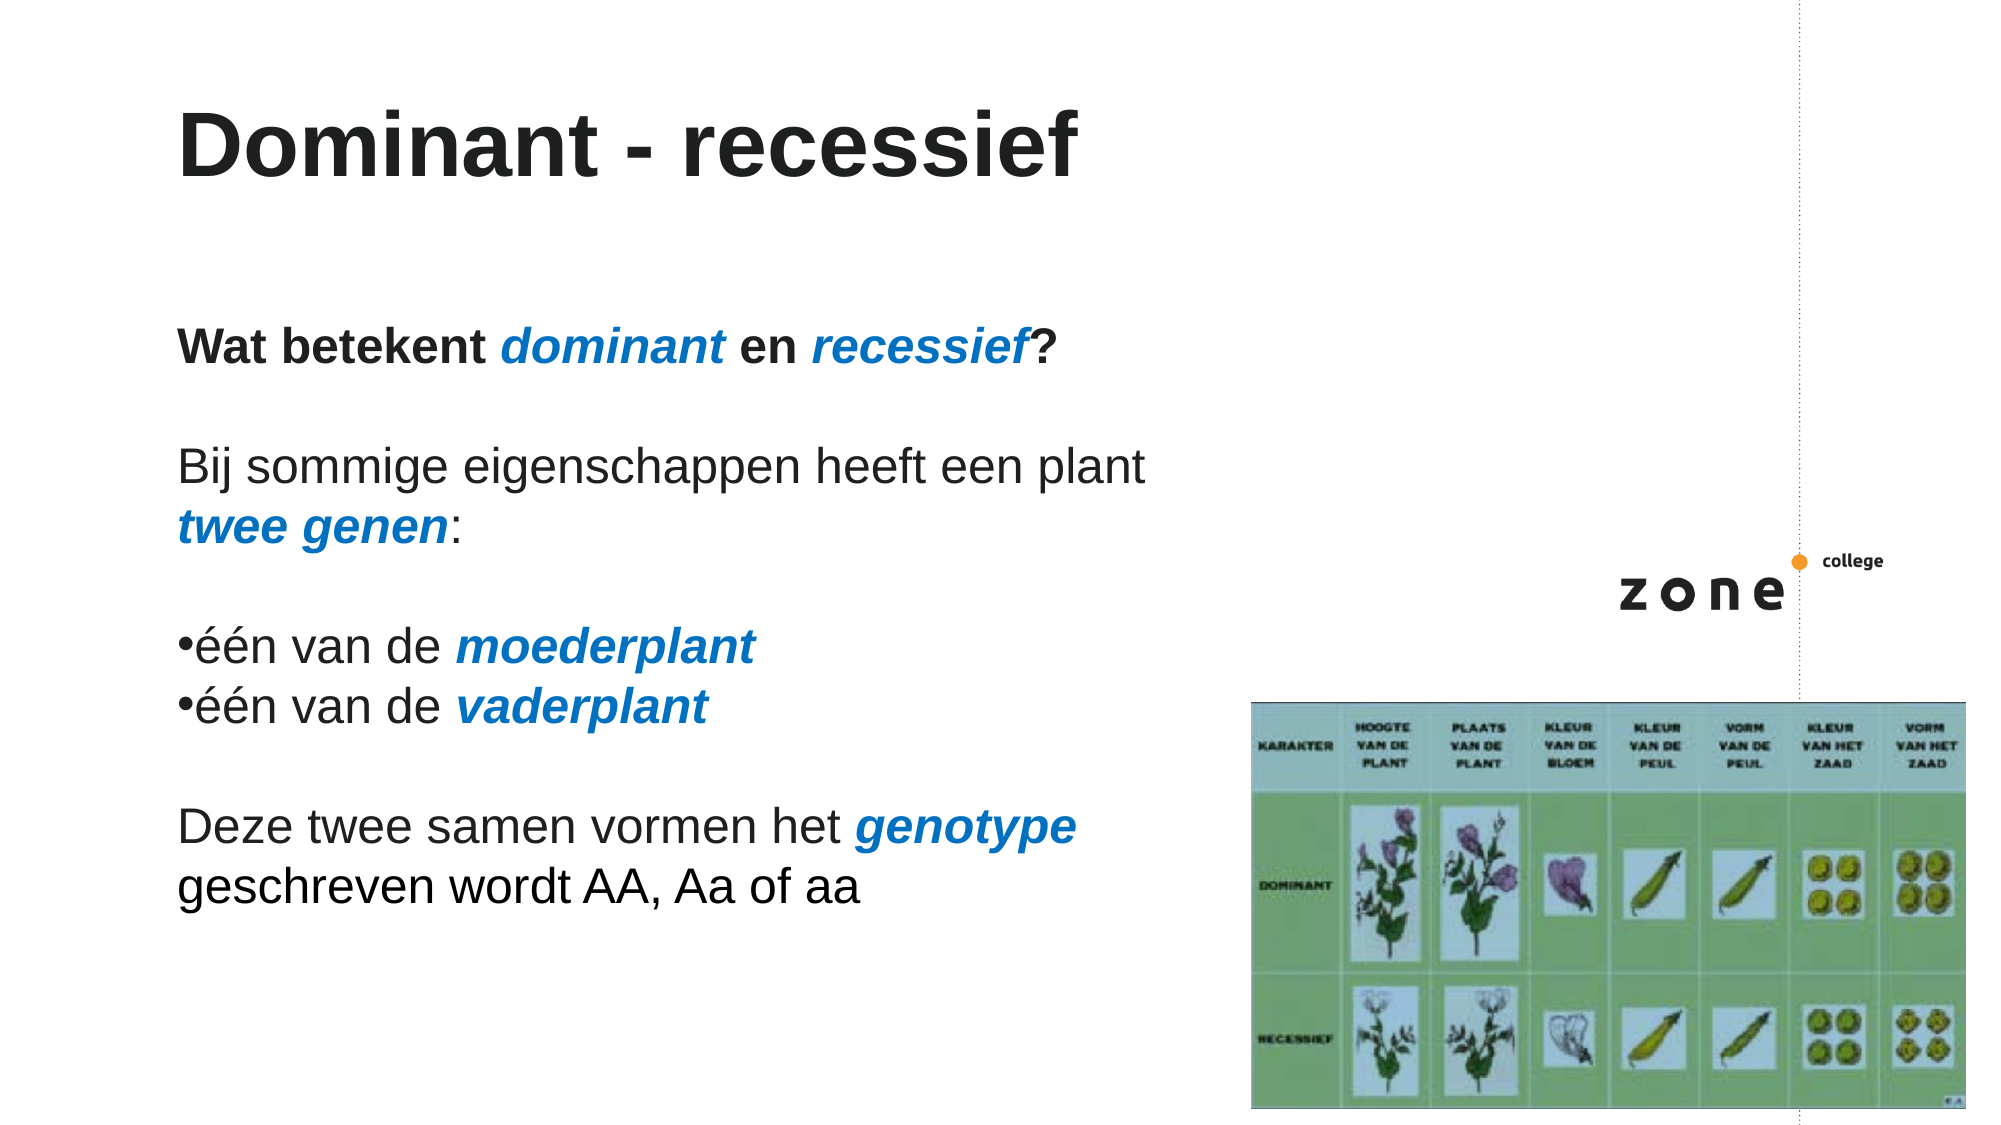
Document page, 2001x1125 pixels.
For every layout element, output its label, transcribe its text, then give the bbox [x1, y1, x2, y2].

list Wat betekent dominant en recessief? Bij sommige eigenschappen heeft een plant twee genen: één van de moederplant één van de vaderplant Deze twee samen vormen het genotype geschreven wordt AA, Aa of aa [177, 313, 1269, 1091]
picture [1250, 0, 2001, 1125]
title Dominant - recessief [177, 97, 1471, 261]
